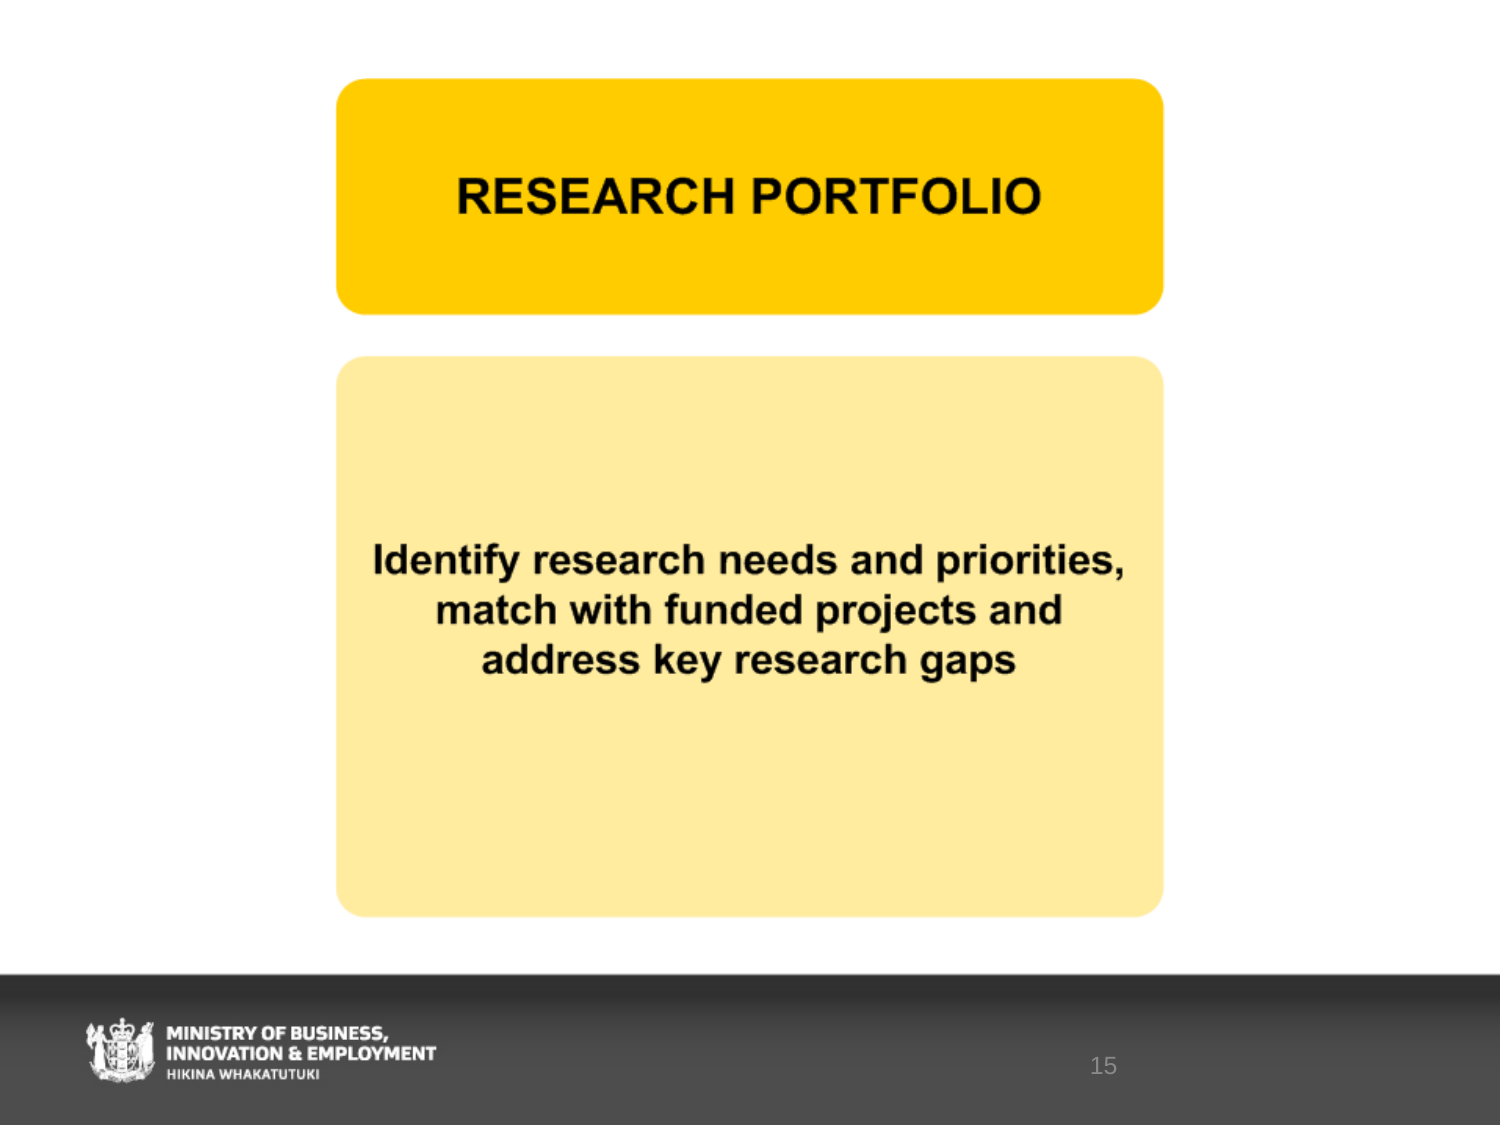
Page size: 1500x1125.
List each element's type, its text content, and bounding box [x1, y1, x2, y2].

slide_number 15 [1074, 1042, 1425, 1103]
picture [0, 0, 1500, 1125]
